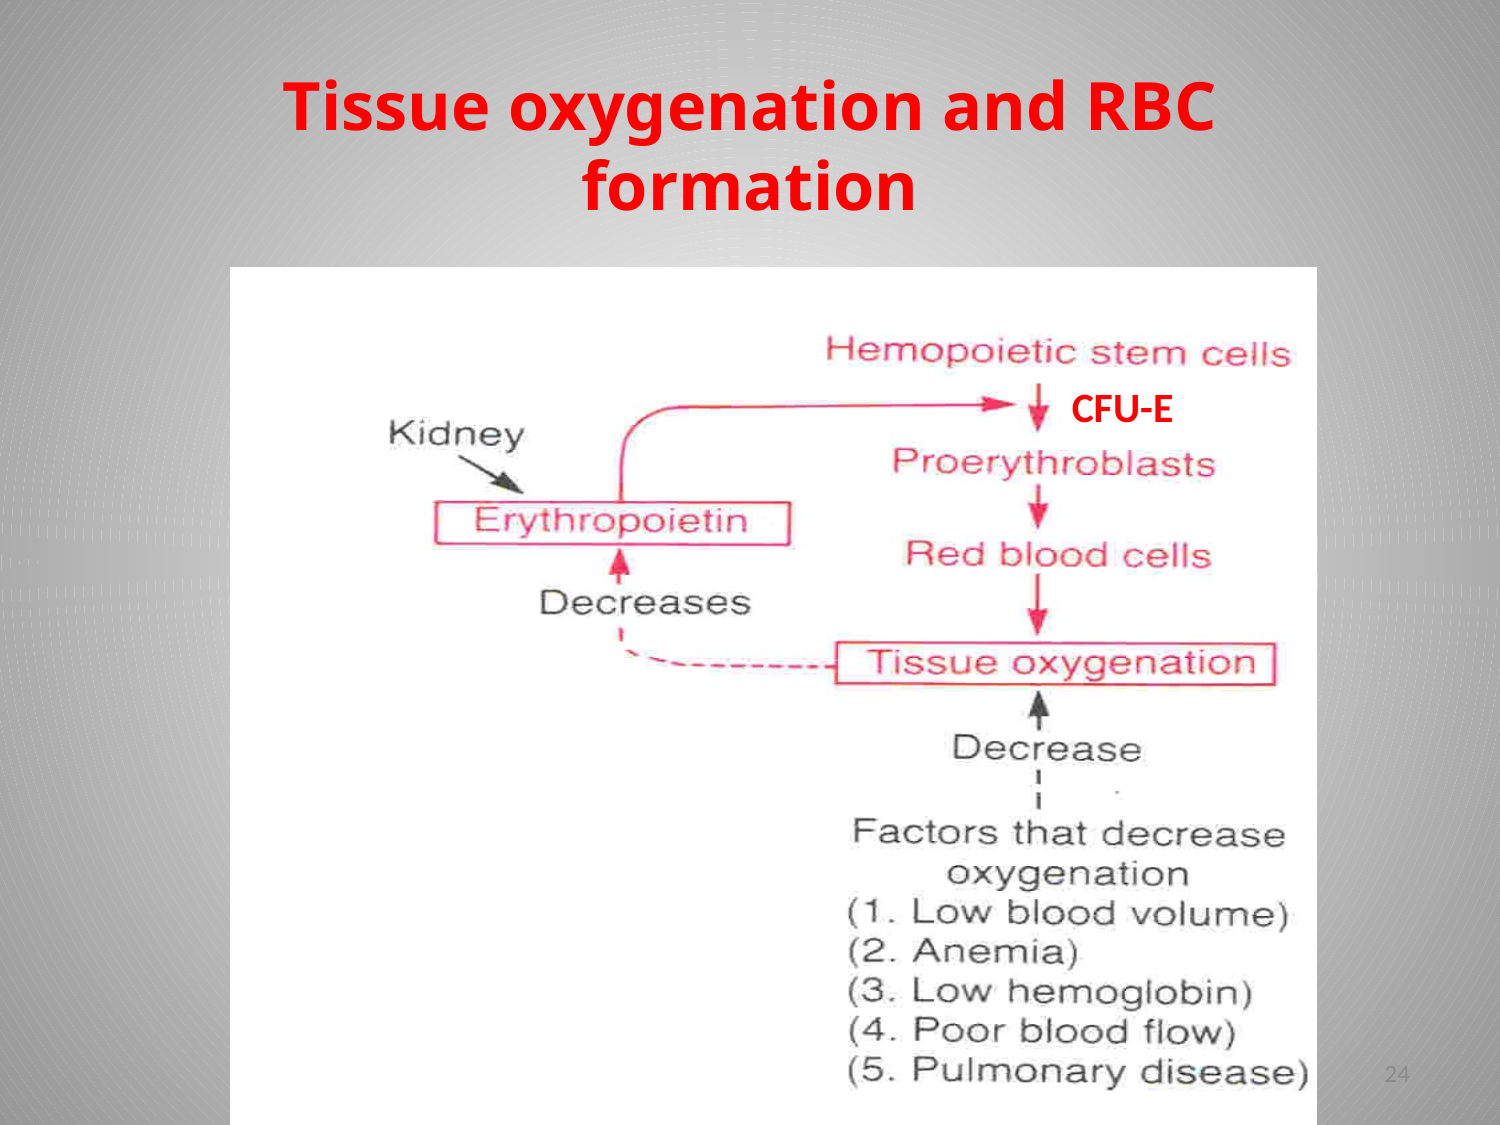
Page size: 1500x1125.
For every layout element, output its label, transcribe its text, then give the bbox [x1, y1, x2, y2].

title Tissue oxygenation and RBC formation [112, 50, 1388, 238]
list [229, 266, 1318, 1125]
slide_number 24 [1323, 1042, 1425, 1103]
